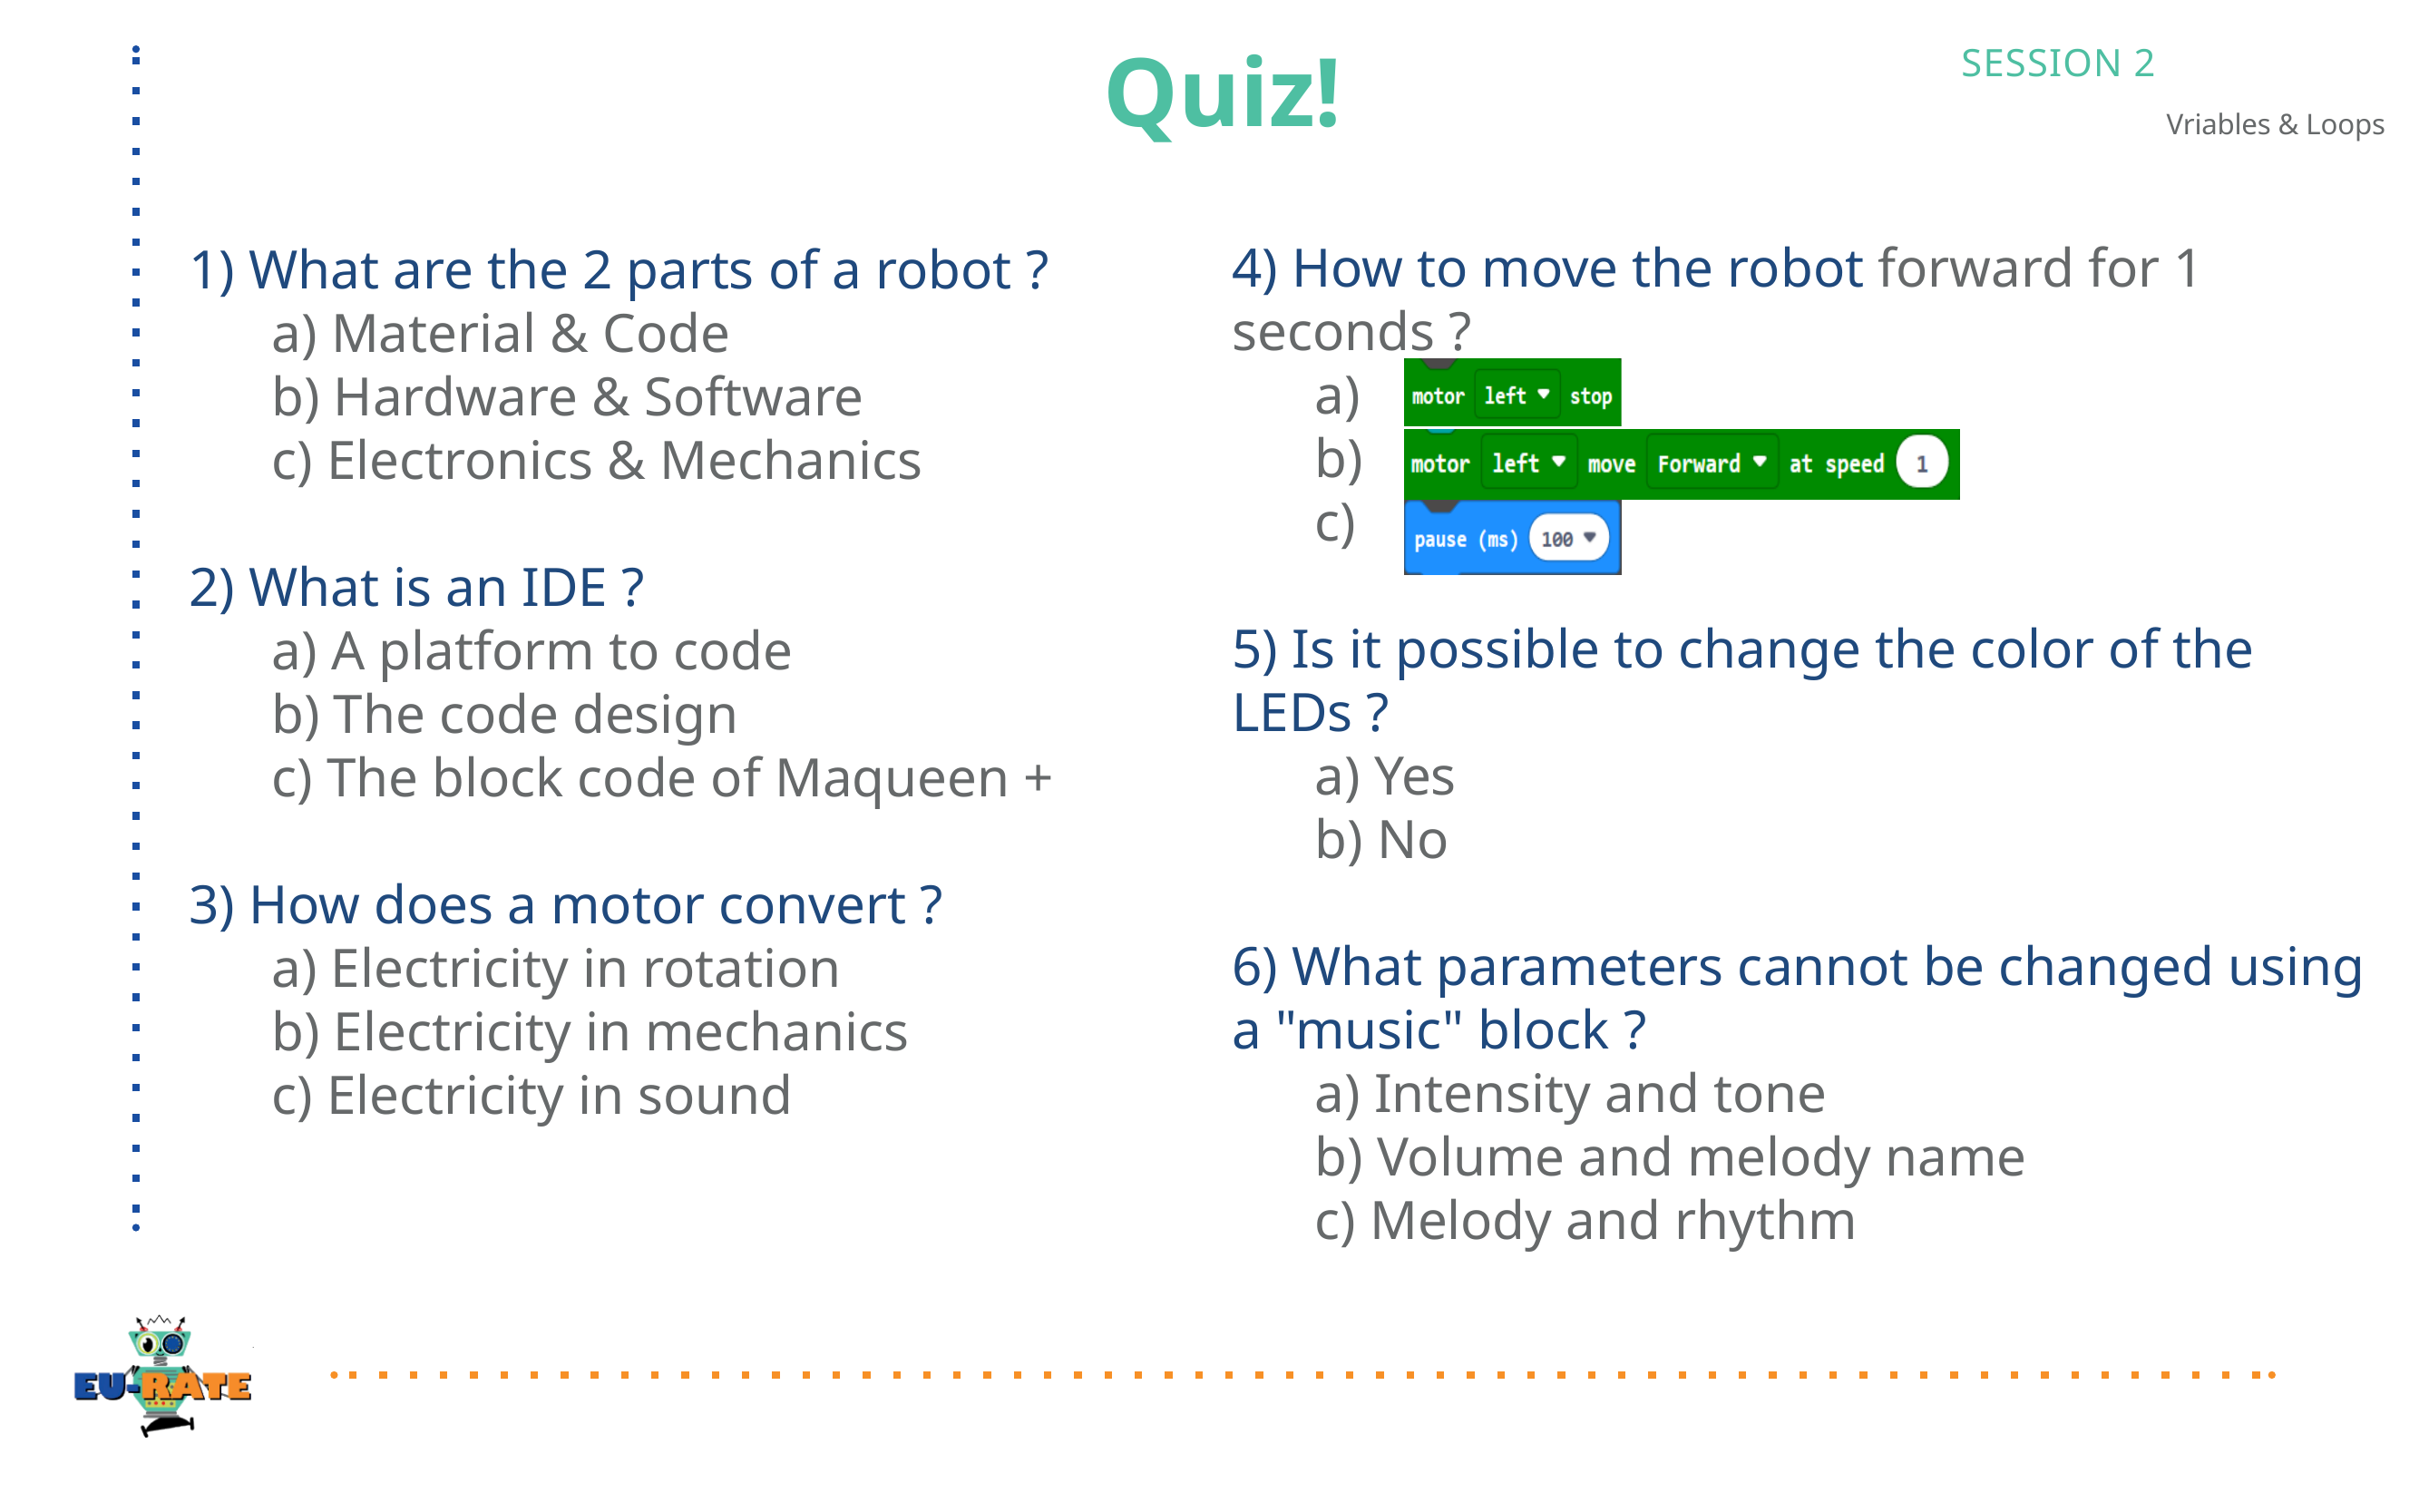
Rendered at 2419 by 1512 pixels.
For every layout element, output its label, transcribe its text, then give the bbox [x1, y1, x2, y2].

text_box SESSION 2 Vriables & Loops [1959, 36, 2419, 141]
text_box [1403, 358, 1960, 575]
title Quiz! [902, 30, 1503, 234]
text_box 4) How to move the robot forward for 1 seconds ? a) b) c) 5) Is it possible to change the color of the LEDs ? a) Yes b) No 6) What parameters cannot be changed using a "music" block ? a) Intensity and tone b) Volume and melody name c) Melody and rhythm [1232, 234, 2377, 1278]
picture [73, 1314, 254, 1439]
text_box 1) What are the 2 parts of a robot ? a) Material & Code b) Hardware & Software c) Electronics & Mechanics 2) What is an IDE ? a) A platform to code b) The code design c) The block code of Maqueen + 3) How does a motor convert ? a) Electricity in rotation b) Electricity in mechanics c) Electricity in sound [189, 234, 1232, 1198]
